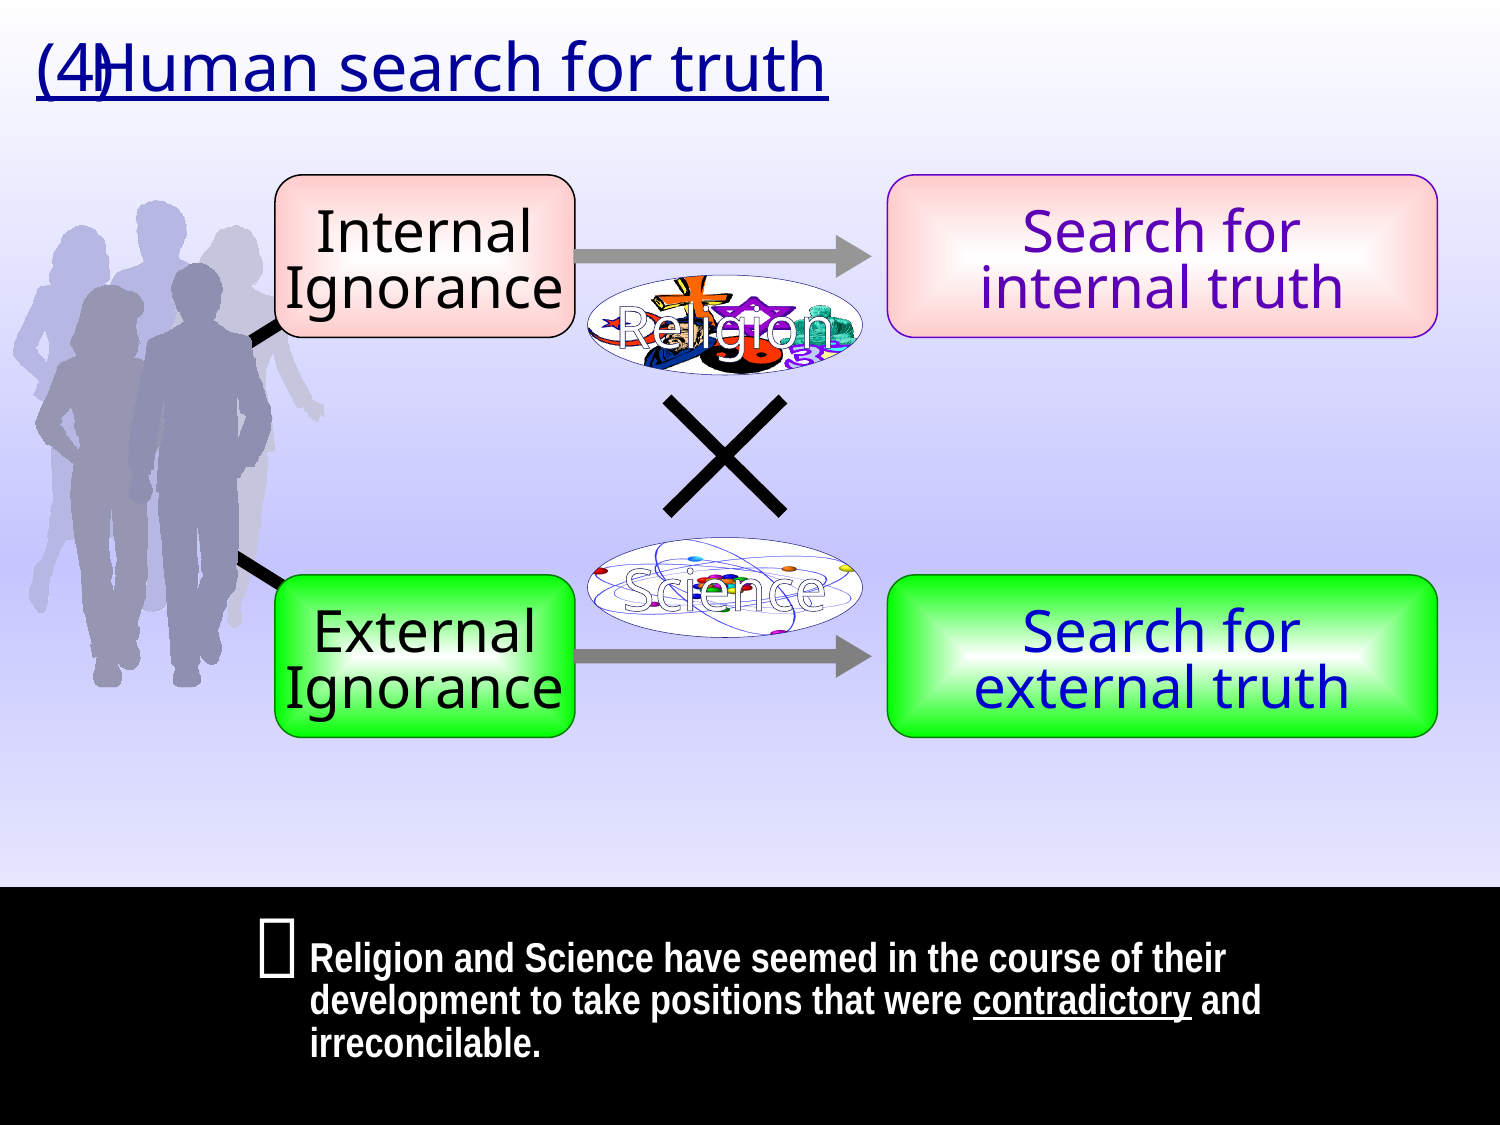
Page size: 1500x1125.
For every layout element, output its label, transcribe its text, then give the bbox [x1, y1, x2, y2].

text_box [575, 237, 869, 276]
text_box [575, 637, 869, 676]
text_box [11, 199, 326, 629]
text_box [34, 262, 273, 688]
text_box Search for external truth [887, 574, 1438, 738]
text_box Search for internal truth [887, 174, 1438, 338]
text_box Science [587, 537, 863, 638]
text_box [0, 887, 1500, 1125]
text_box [237, 930, 1326, 1076]
text_box Religion [587, 275, 863, 376]
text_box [21, 17, 784, 113]
text_box External Ignorance [274, 574, 575, 738]
text_box Internal Ignorance [275, 174, 575, 338]
